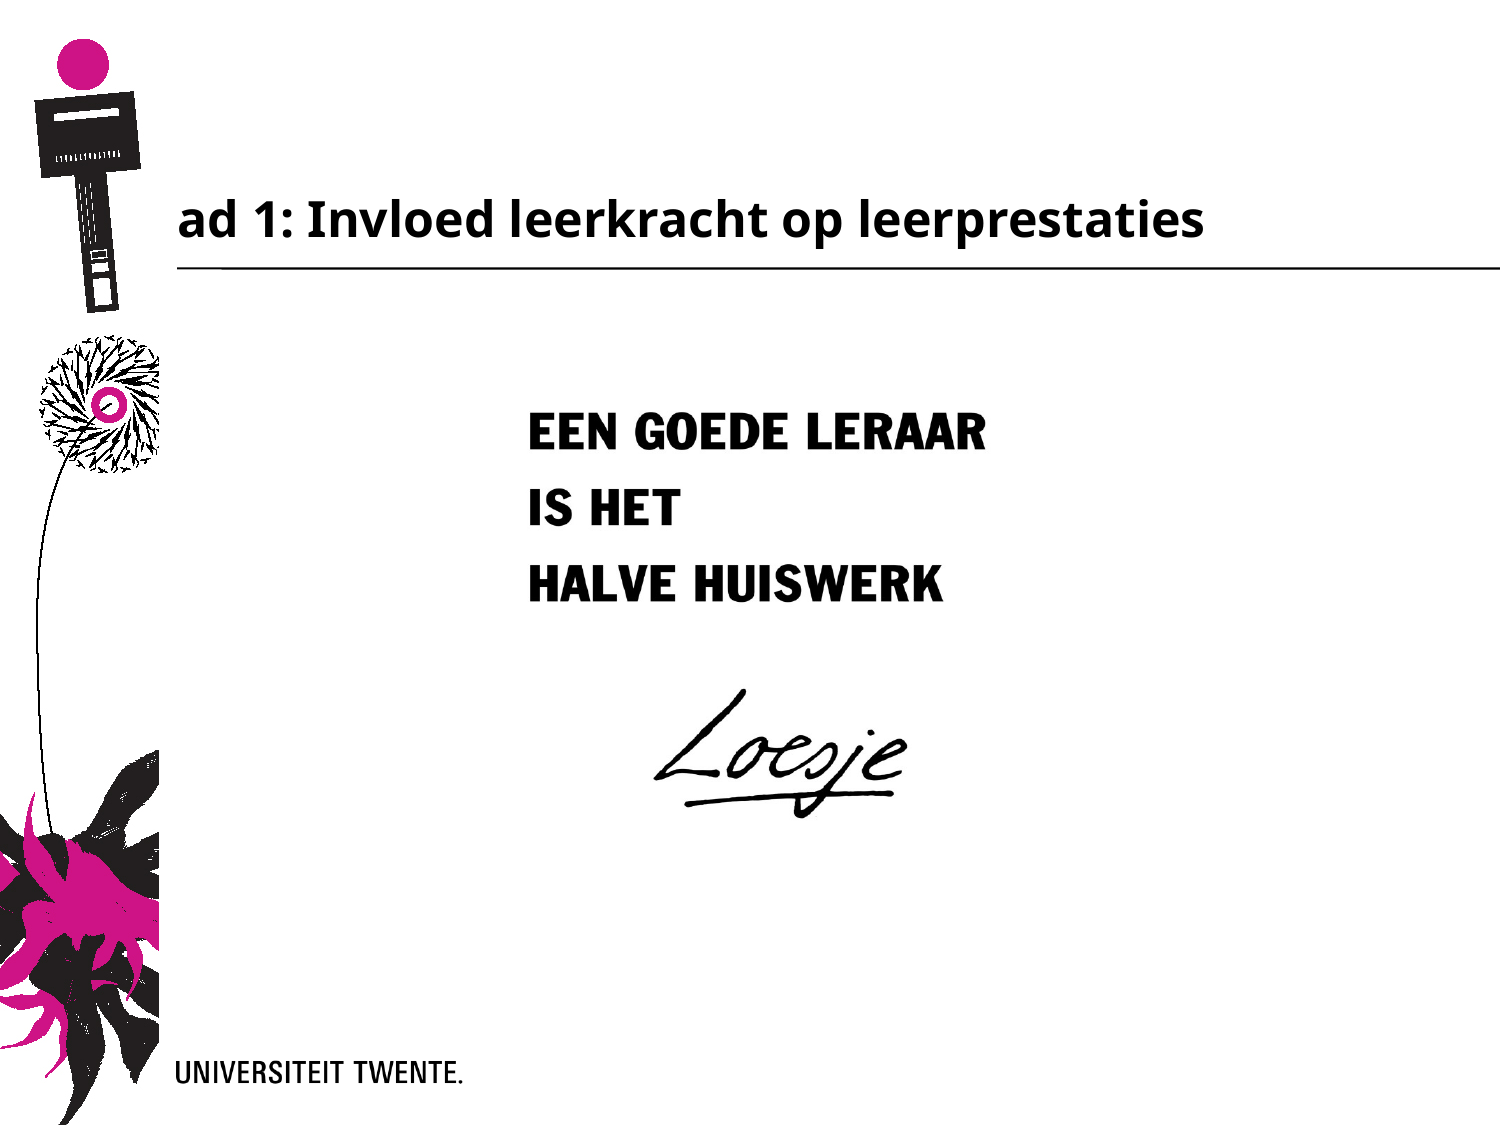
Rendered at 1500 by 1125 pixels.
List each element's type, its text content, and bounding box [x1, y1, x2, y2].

picture [0, 0, 482, 1125]
title ad 1: Invloed leerkracht op leerprestaties [177, 59, 1458, 248]
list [454, 279, 1046, 1019]
